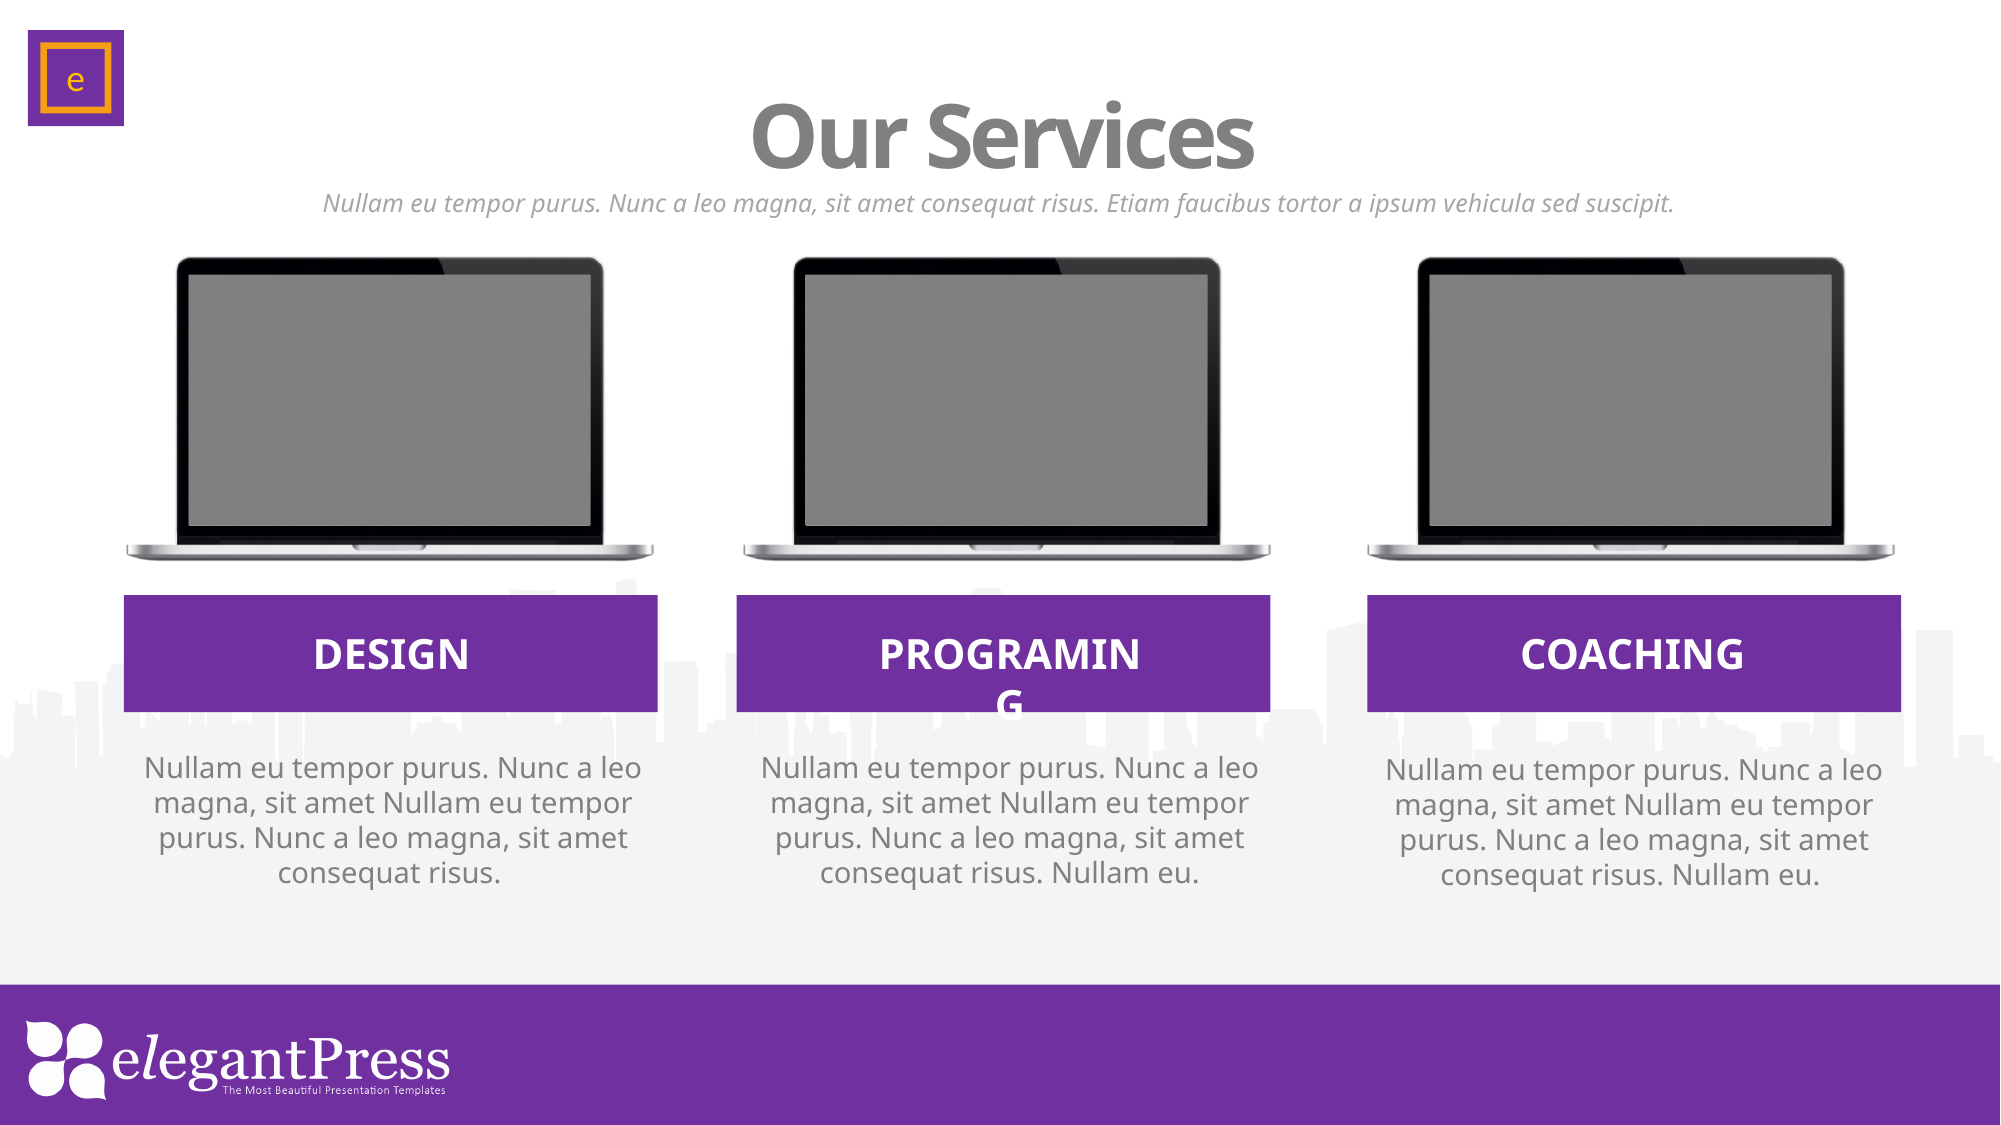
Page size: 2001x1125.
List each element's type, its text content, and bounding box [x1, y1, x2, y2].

text_box Nullam eu tempor purus. Nunc a leo magna, sit amet Nullam eu tempor purus. Nunc a leo magna, sit amet consequat risus. Nullam eu. [1369, 746, 1899, 896]
text_box Nullam eu tempor purus. Nunc a leo magna, sit amet consequat risus. Etiam faucibus tortor a ipsum vehicula sed suscipit. [123, 182, 1884, 223]
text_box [1344, 232, 1925, 583]
text_box [123, 594, 659, 713]
text_box Nullam eu tempor purus. Nunc a leo magna, sit amet Nullam eu tempor purus. Nunc a leo magna, sit amet consequat risus. Nullam eu. [745, 744, 1275, 895]
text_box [103, 232, 684, 583]
picture [17, 1012, 454, 1111]
text_box Our Services [738, 74, 1269, 182]
text_box [1366, 594, 1902, 713]
text_box PROGRAMING [854, 623, 1166, 734]
text_box Nullam eu tempor purus. Nunc a leo magna, sit amet Nullam eu tempor purus. Nunc a leo magna, sit amet consequat risus. [128, 744, 658, 895]
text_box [719, 232, 1300, 583]
text_box [736, 594, 1271, 713]
text_box DESIGN [190, 623, 593, 684]
text_box COACHING [1431, 623, 1834, 684]
